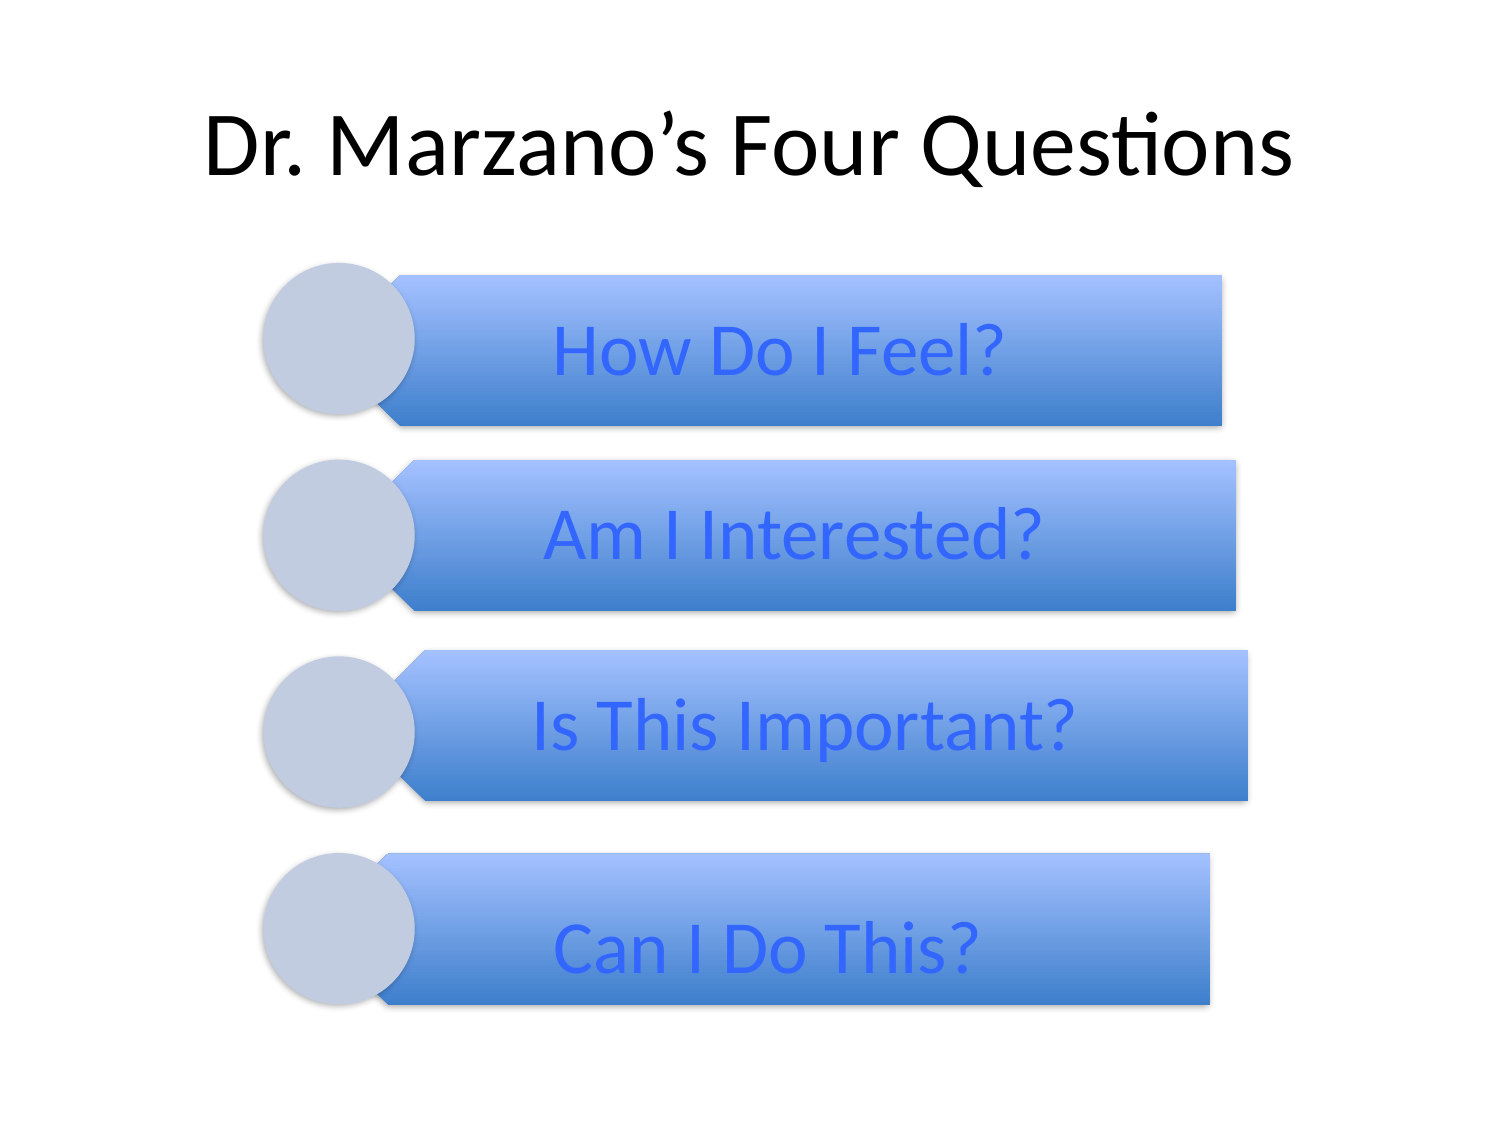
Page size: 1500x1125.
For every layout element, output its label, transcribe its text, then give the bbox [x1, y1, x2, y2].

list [74, 262, 1426, 1006]
title Dr. Marzano’s Four Questions [75, 45, 1425, 233]
